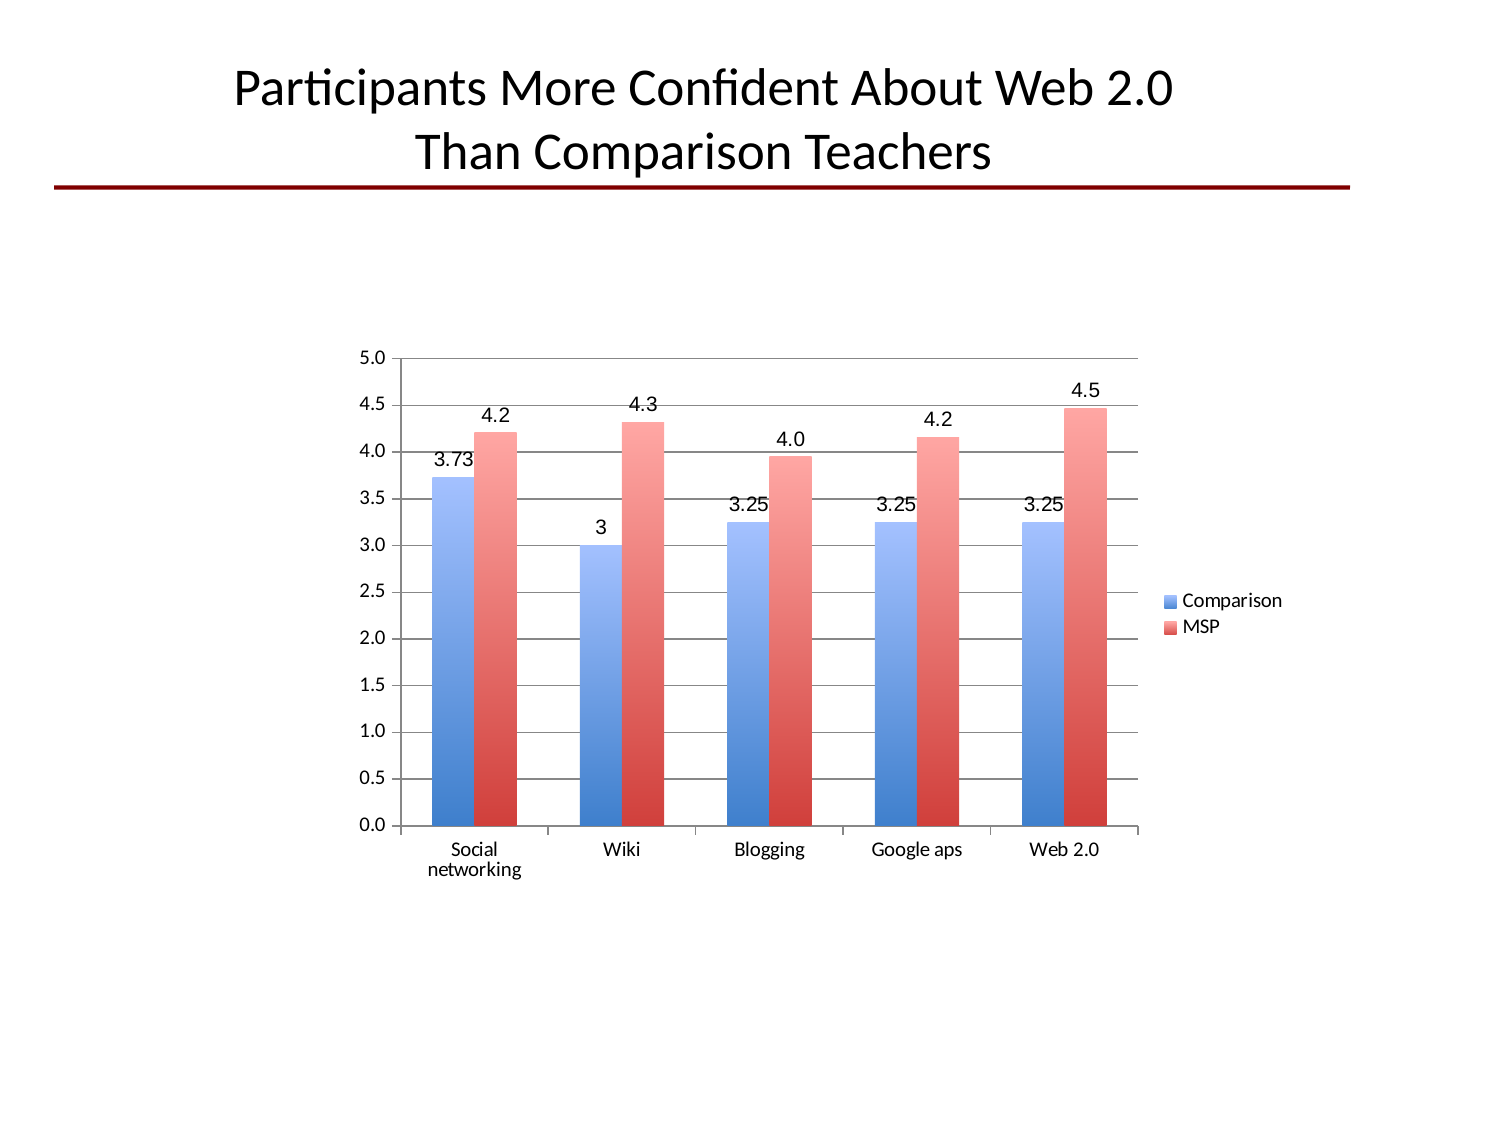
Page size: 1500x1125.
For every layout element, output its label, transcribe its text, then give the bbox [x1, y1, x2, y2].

chart [339, 337, 1303, 893]
title Participants More Confident About Web 2.0 Than Comparison Teachers [0, 45, 1408, 188]
